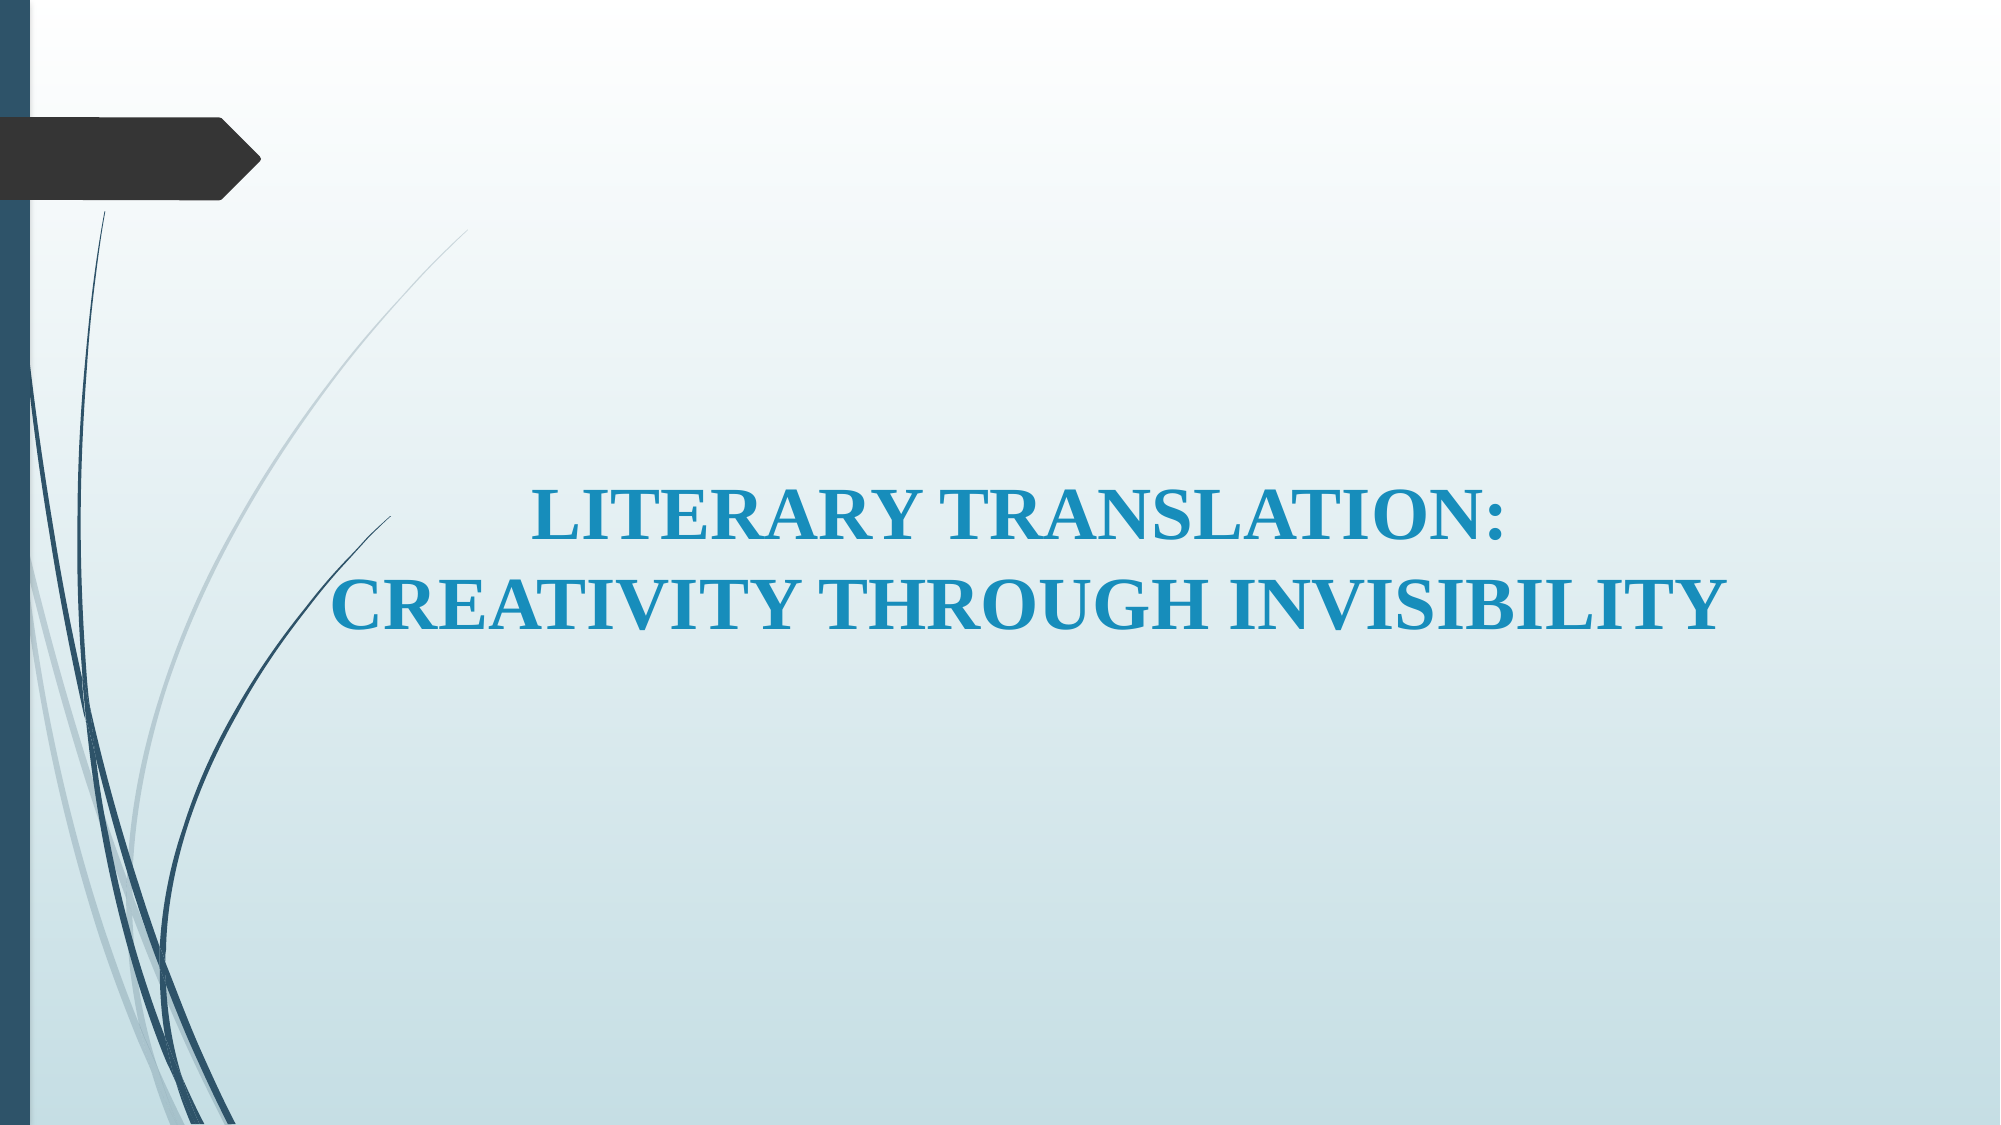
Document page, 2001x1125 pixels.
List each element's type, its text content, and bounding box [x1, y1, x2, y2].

title LITERARY TRANSLATION: CREATIVITY THROUGH INVISIBILITY [298, 456, 1761, 669]
